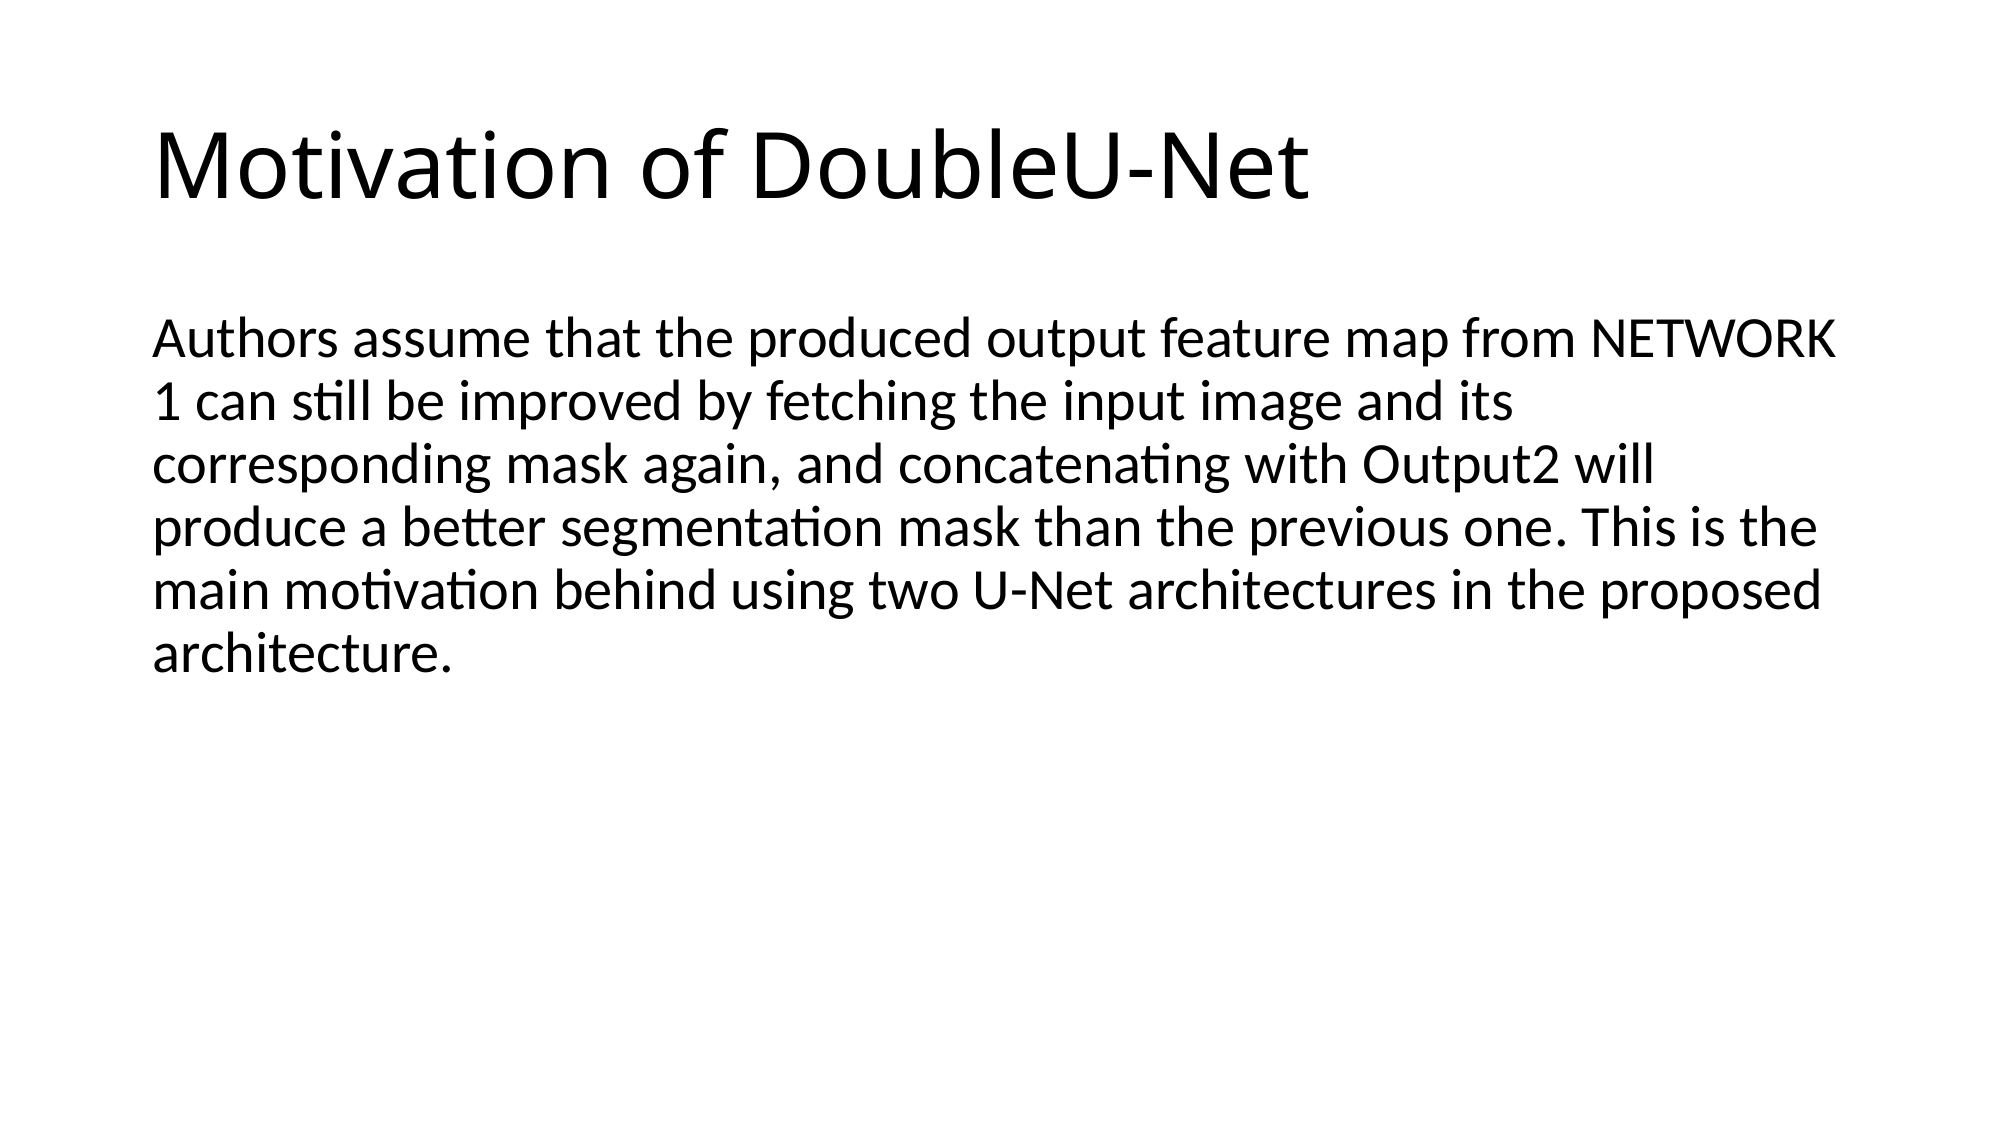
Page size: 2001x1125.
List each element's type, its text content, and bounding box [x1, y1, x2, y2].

list Authors assume that the produced output feature map from NETWORK 1 can still be improved by fetching the input image and its corresponding mask again, and concatenating with Output2 will produce a better segmentation mask than the previous one. This is the main motivation behind using two U-Net architectures in the proposed architecture. [137, 299, 1863, 1014]
title Motivation of DoubleU-Net [137, 59, 1863, 278]
